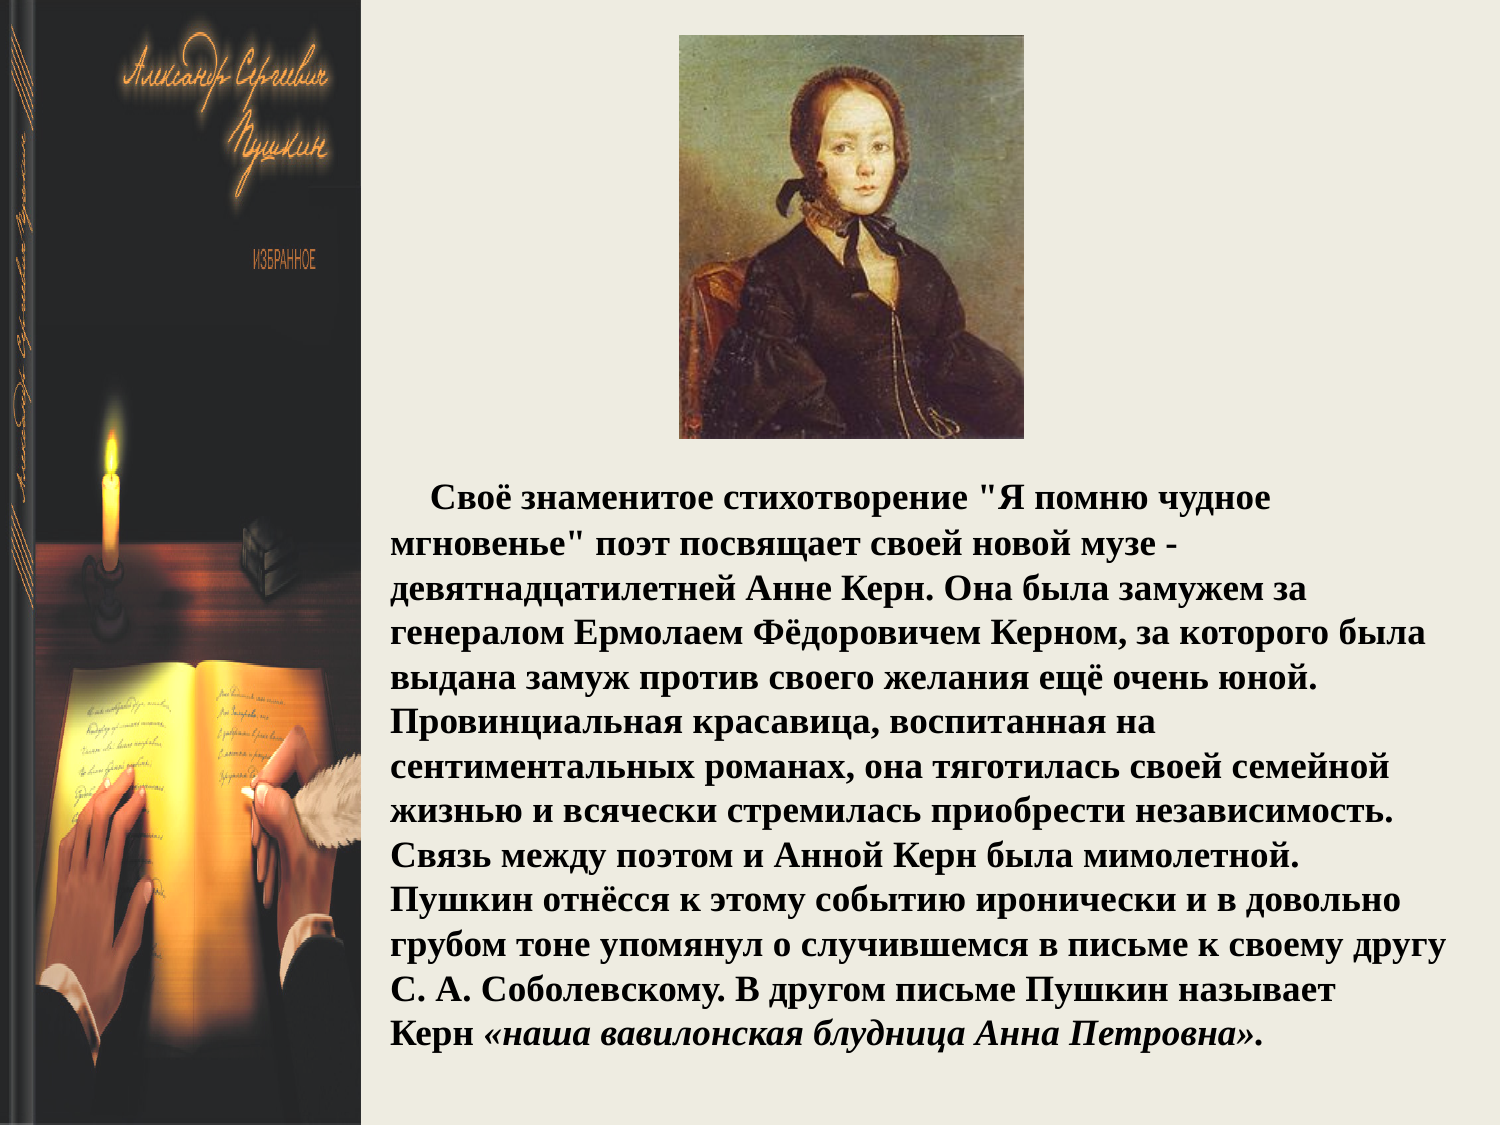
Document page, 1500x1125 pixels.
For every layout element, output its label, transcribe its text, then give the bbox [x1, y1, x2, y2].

picture [679, 34, 1024, 439]
title Своё знаменитое стихотворение "Я помню чудное мгновенье" поэт посвящает своей новой музе - девятнадцатилетней Анне Керн. Она была замужем за генералом Ермолаем Фёдоровичем Керном, за которого была выдана замуж против своего желания ещё очень юной. Провинциальная красавица, воспитанная на сентиментальных романах, она тяготилась своей семейной жизнью и всячески стремилась приобрести независимость. Связь между поэтом и Анной Керн была мимолетной. Пушкин отнёсся к этому событию иронически и в довольно грубом тоне упомянул о случившемся в письме к своему другу С. А. Соболевскому. В другом письме Пушкин называет Керн «наша вавилонская блудница Анна Петровна». [375, 398, 1465, 1067]
picture [0, 0, 361, 1125]
